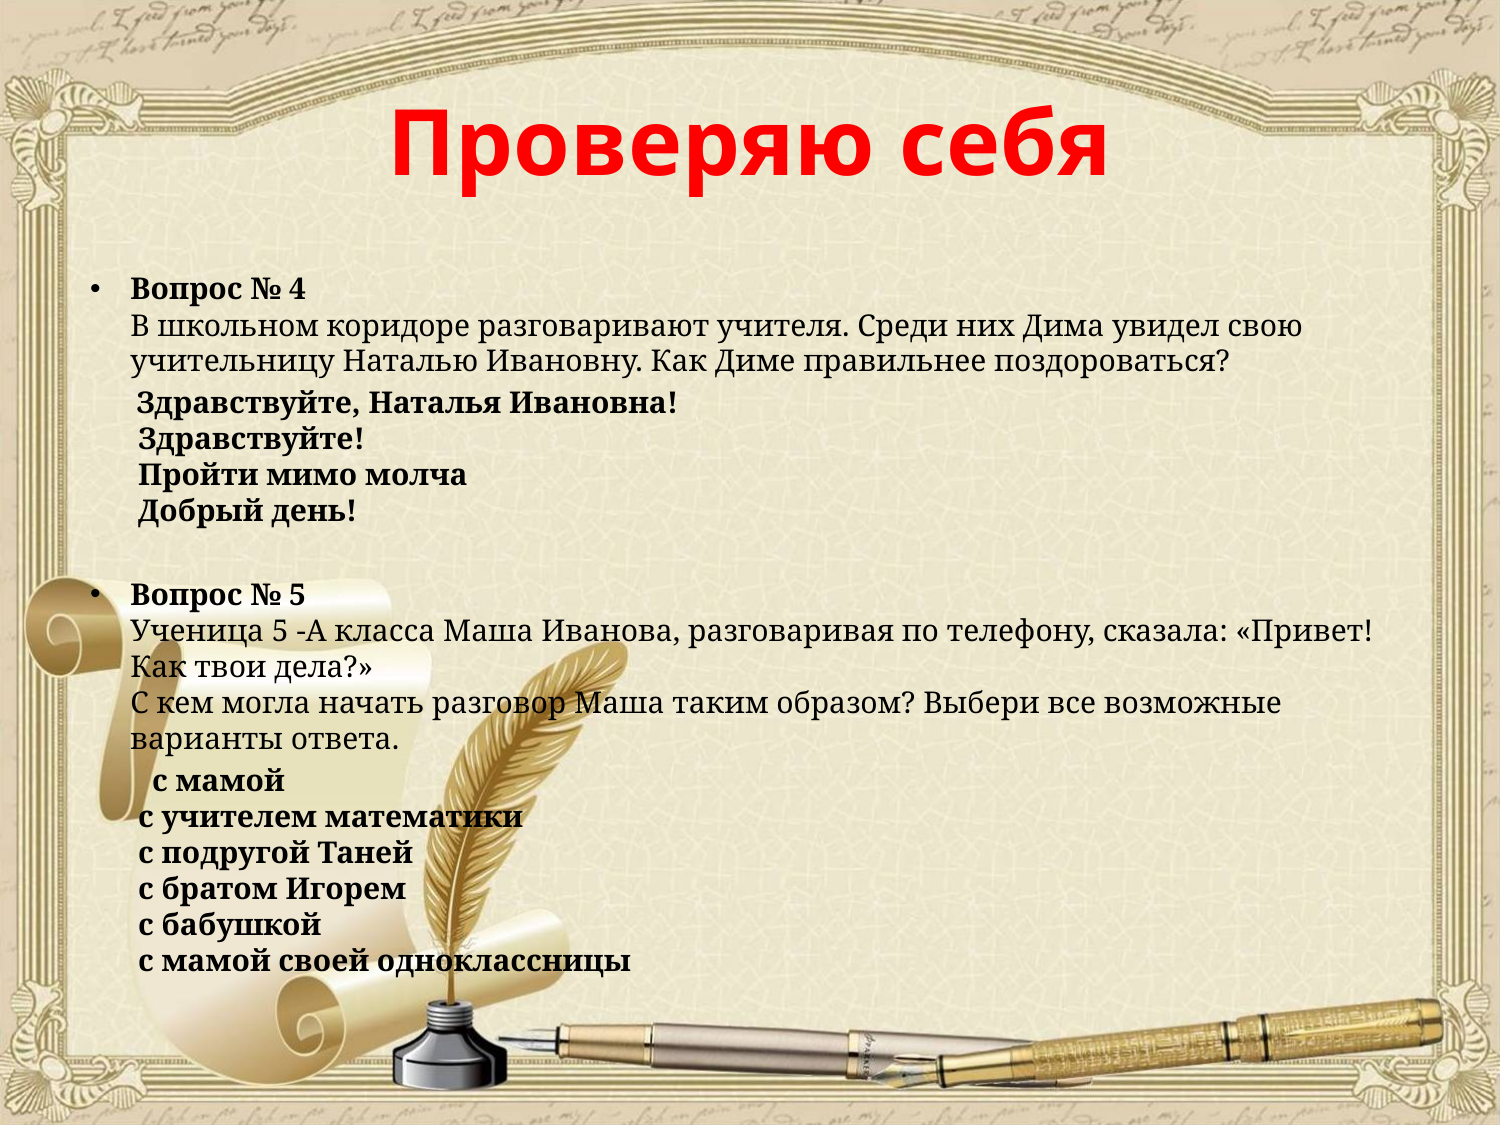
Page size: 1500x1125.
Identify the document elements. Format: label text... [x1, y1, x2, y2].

picture [0, 0, 1500, 1125]
title Проверяю себя [75, 45, 1425, 233]
list Вопрос № 4 В школьном коридоре разговаривают учителя. Среди них Дима увидел свою учительницу Наталью Ивановну. Как Диме правильнее поздороваться? Здравствуйте, Наталья Ивановна! Здравствуйте! Пройти мимо молча Добрый день! Вопрос № 5 Ученица 5 -А класса Маша Иванова, разговаривая по телефону, сказала: «Привет! Как твои дела?» С кем могла начать разговор Маша таким образом? Выбери все возможные варианты ответа. с мамой с учителем математики с подругой Таней с братом Игорем с бабушкой с мамой своей одноклассницы [75, 262, 1425, 1005]
